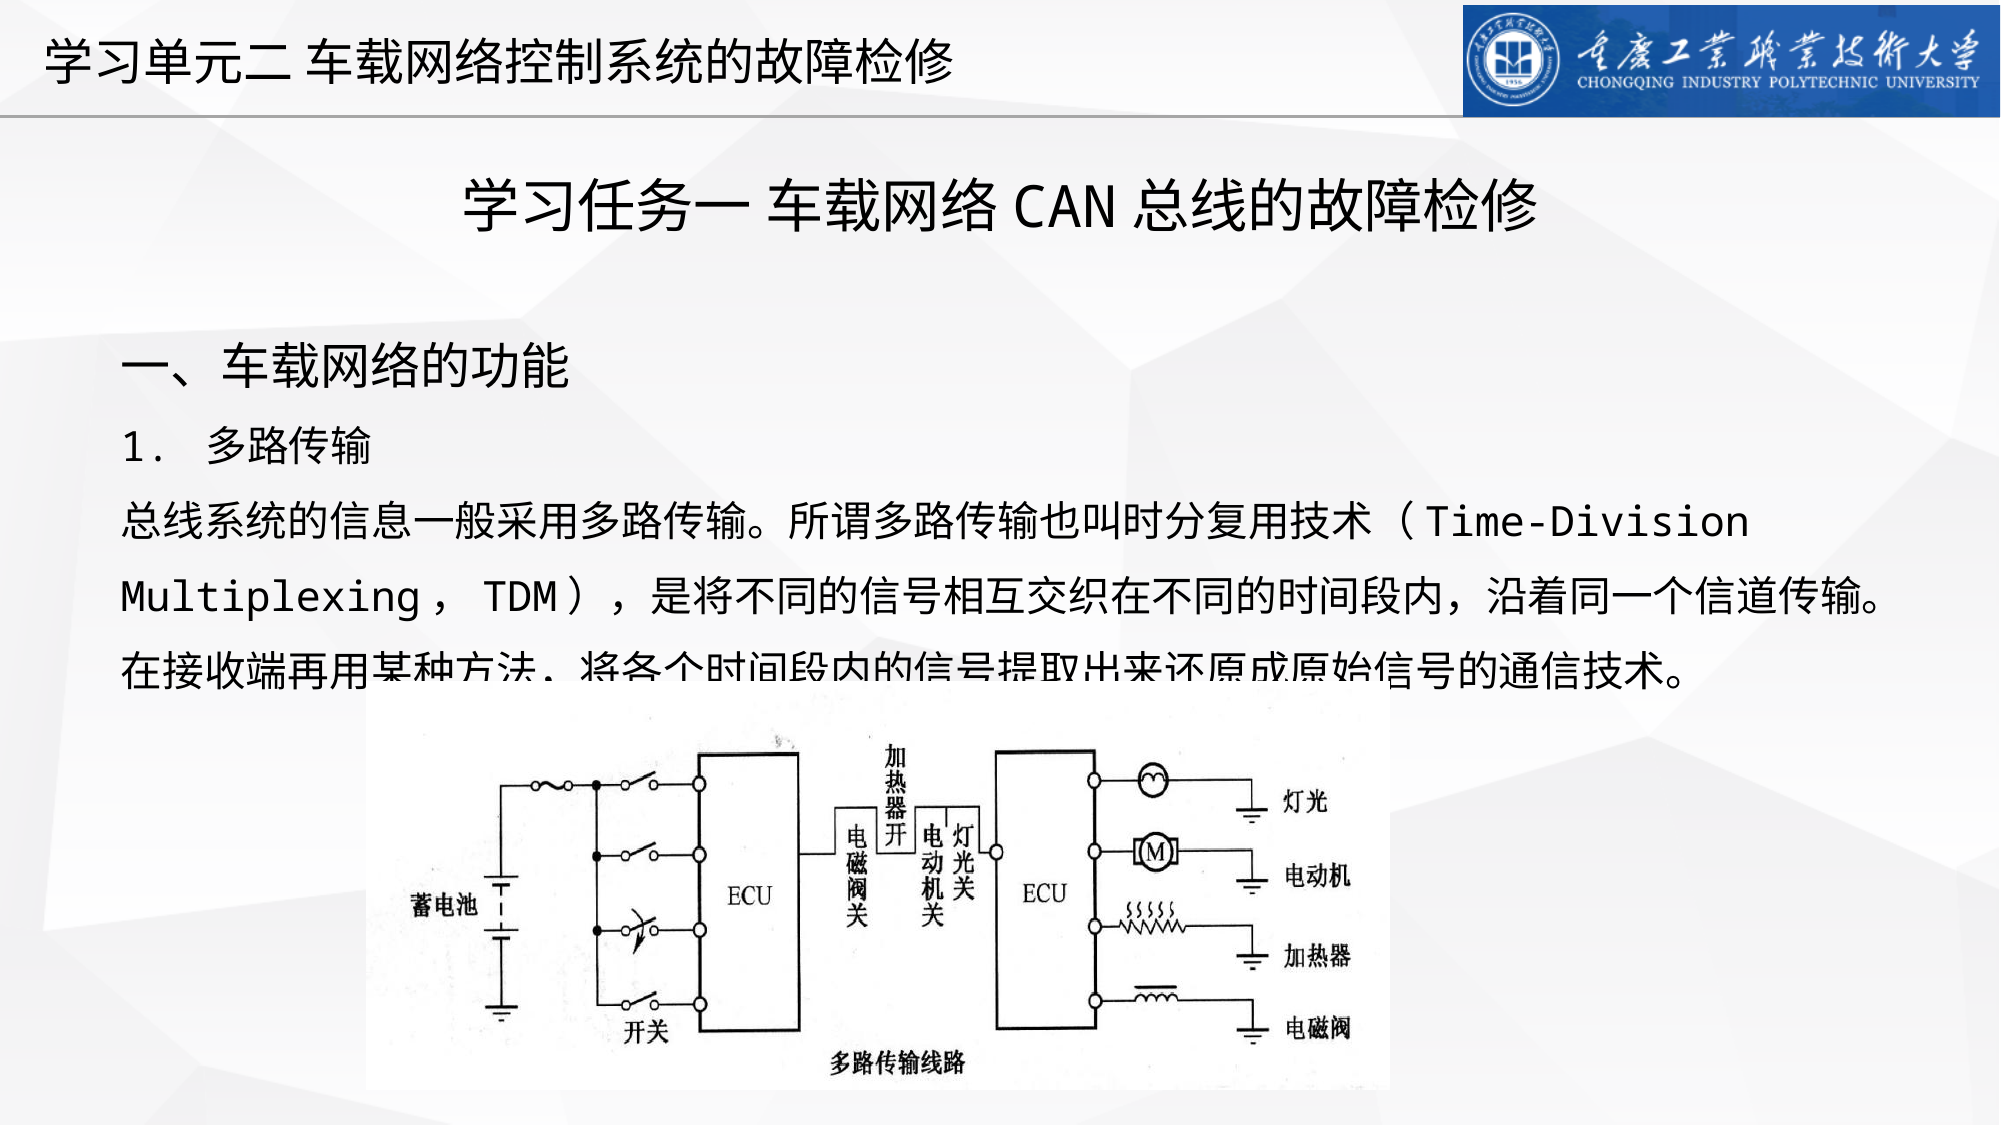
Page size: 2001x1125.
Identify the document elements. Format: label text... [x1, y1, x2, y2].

picture [0, 0, 2001, 117]
text_box 一、车载网络的功能 1. 多路传输 总线系统的信息一般采用多路传输。所谓多路传输也叫时分复用技术（Time-Division Multiplexing，TDM），是将不同的信号相互交织在不同的时间段内，沿着同一个信道传输。在接收端再用某种方法，将各个时间段内的信号提取出来还原成原始信号的通信技术。 [105, 297, 1937, 777]
text_box 学习任务一 车载网络CAN总线的故障检修 [433, 161, 1567, 247]
picture [0, 118, 1999, 1125]
